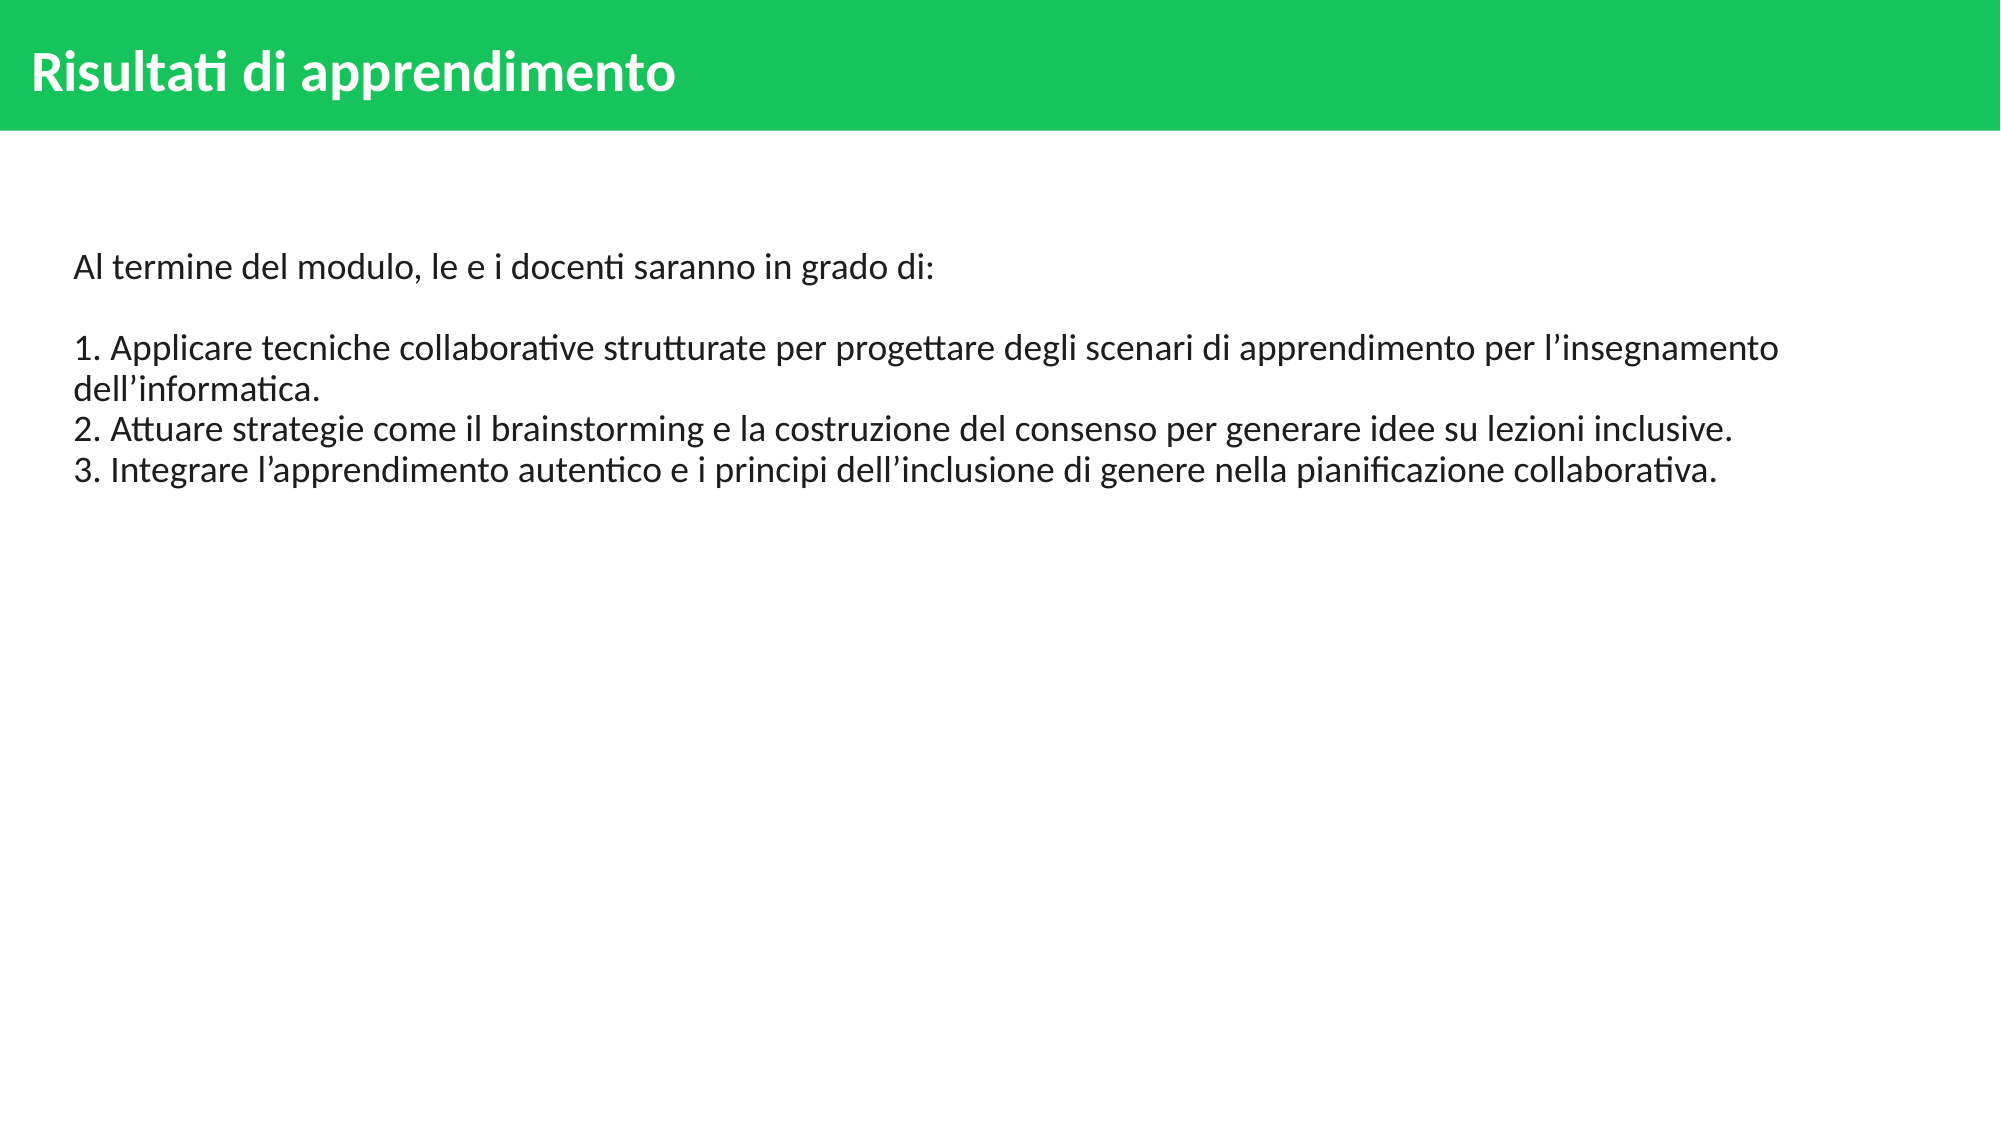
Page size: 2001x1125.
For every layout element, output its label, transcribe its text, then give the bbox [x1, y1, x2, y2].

title Risultati di apprendimento [16, 13, 1976, 131]
list Al termine del modulo, le e i docenti saranno in grado di: 1. Applicare tecniche collaborative strutturate per progettare degli scenari di apprendimento per l’insegnamento dell’informatica. 2. Attuare strategie come il brainstorming e la costruzione del consenso per generare idee su lezioni inclusive. 3. Integrare l’apprendimento autentico e i principi dell’inclusione di genere nella pianificazione collaborativa. [58, 239, 1878, 1108]
